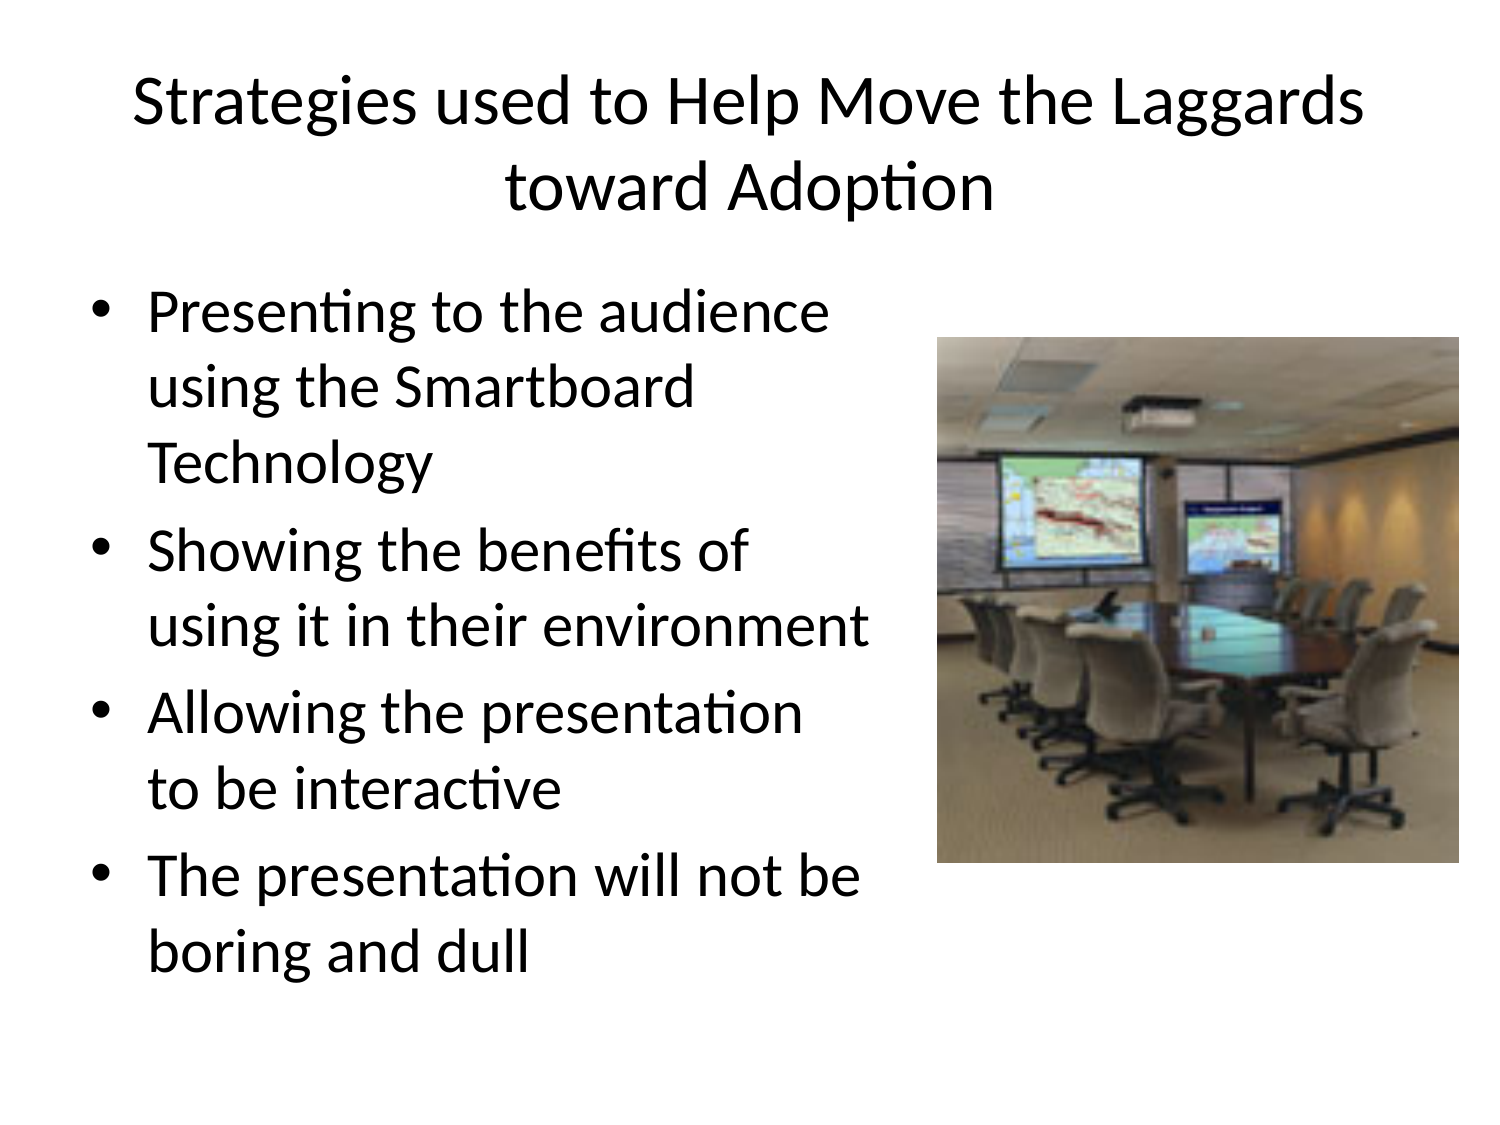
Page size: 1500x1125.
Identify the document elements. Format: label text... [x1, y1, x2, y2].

title Strategies used to Help Move the Laggards toward Adoption [75, 45, 1425, 233]
picture [937, 337, 1460, 863]
list Presenting to the audience using the Smartboard Technology Showing the benefits of using it in their environment Allowing the presentation to be interactive The presentation will not be boring and dull [75, 262, 888, 1005]
